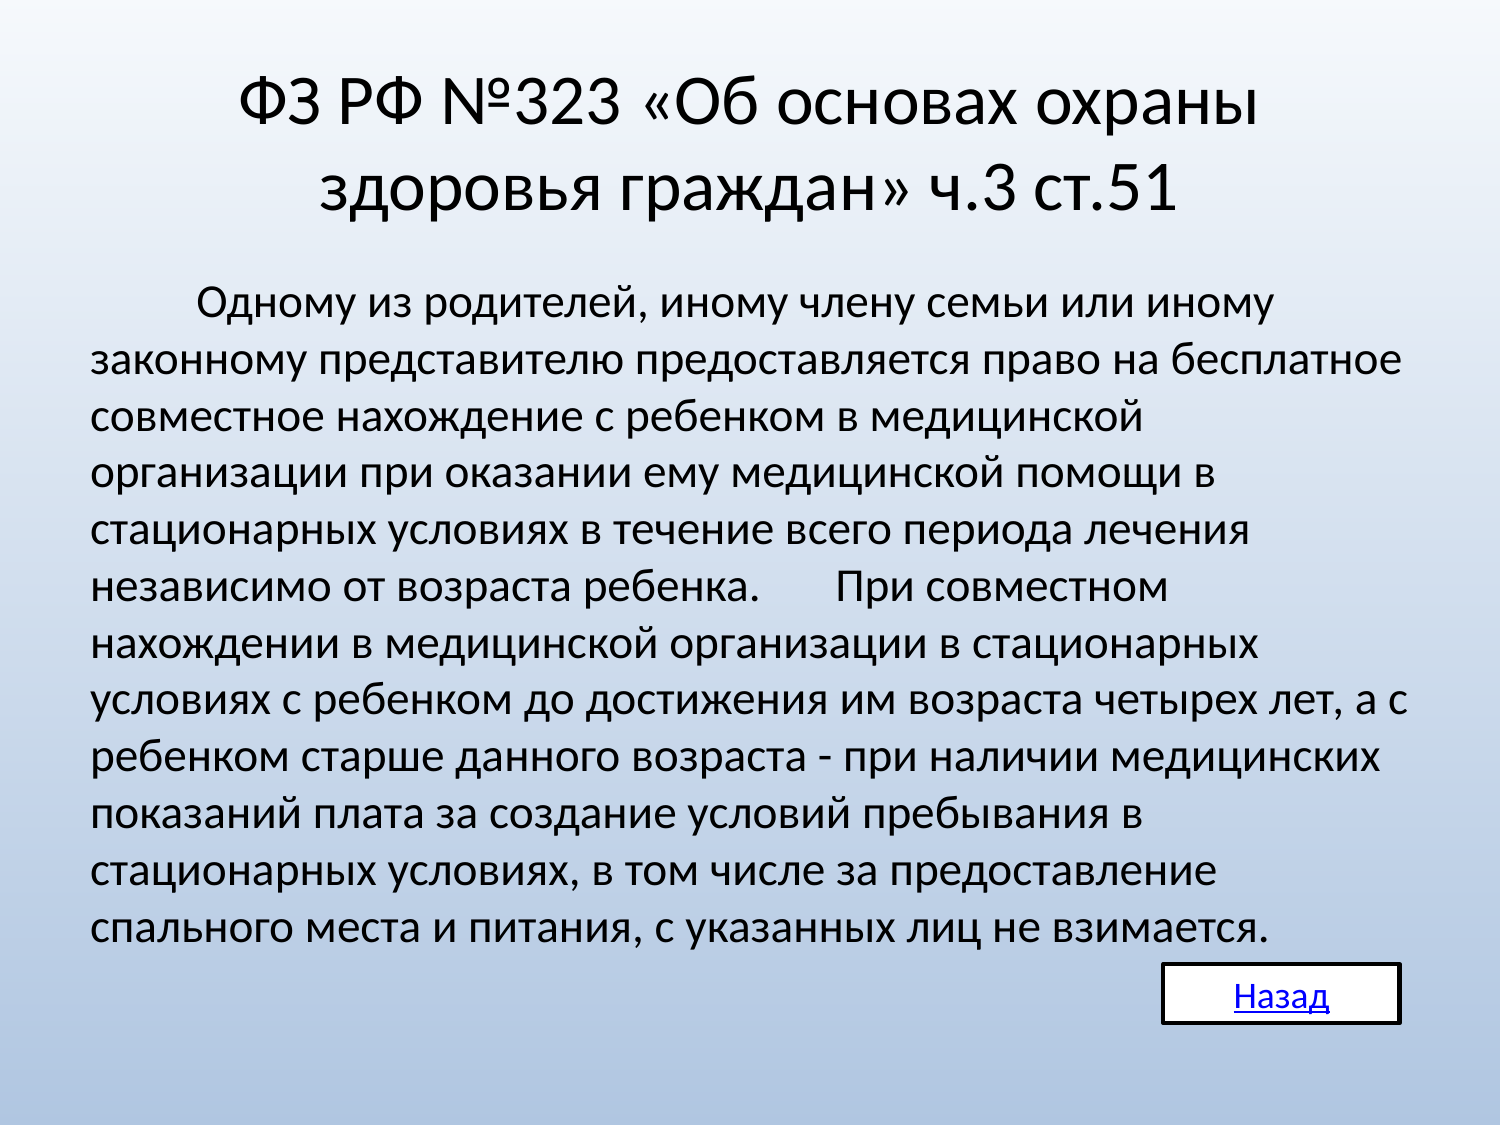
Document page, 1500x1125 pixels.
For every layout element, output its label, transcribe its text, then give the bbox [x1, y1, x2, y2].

list Одному из родителей, иному члену семьи или иному законному представителю предоставляется право на бесплатное совместное нахождение с ребенком в медицинской организации при оказании ему медицинской помощи в стационарных условиях в течение всего периода лечения независимо от возраста ребенка. При совместном нахождении в медицинской организации в стационарных условиях с ребенком до достижения им возраста четырех лет, а с ребенком старше данного возраста - при наличии медицинских показаний плата за создание условий пребывания в стационарных условиях, в том числе за предоставление спального места и питания, с указанных лиц не взимается. [75, 262, 1425, 1005]
title ФЗ РФ №323 «Об основах охраны здоровья граждан» ч.3 ст.51 [75, 45, 1425, 233]
text_box Назад [1161, 962, 1402, 1025]
